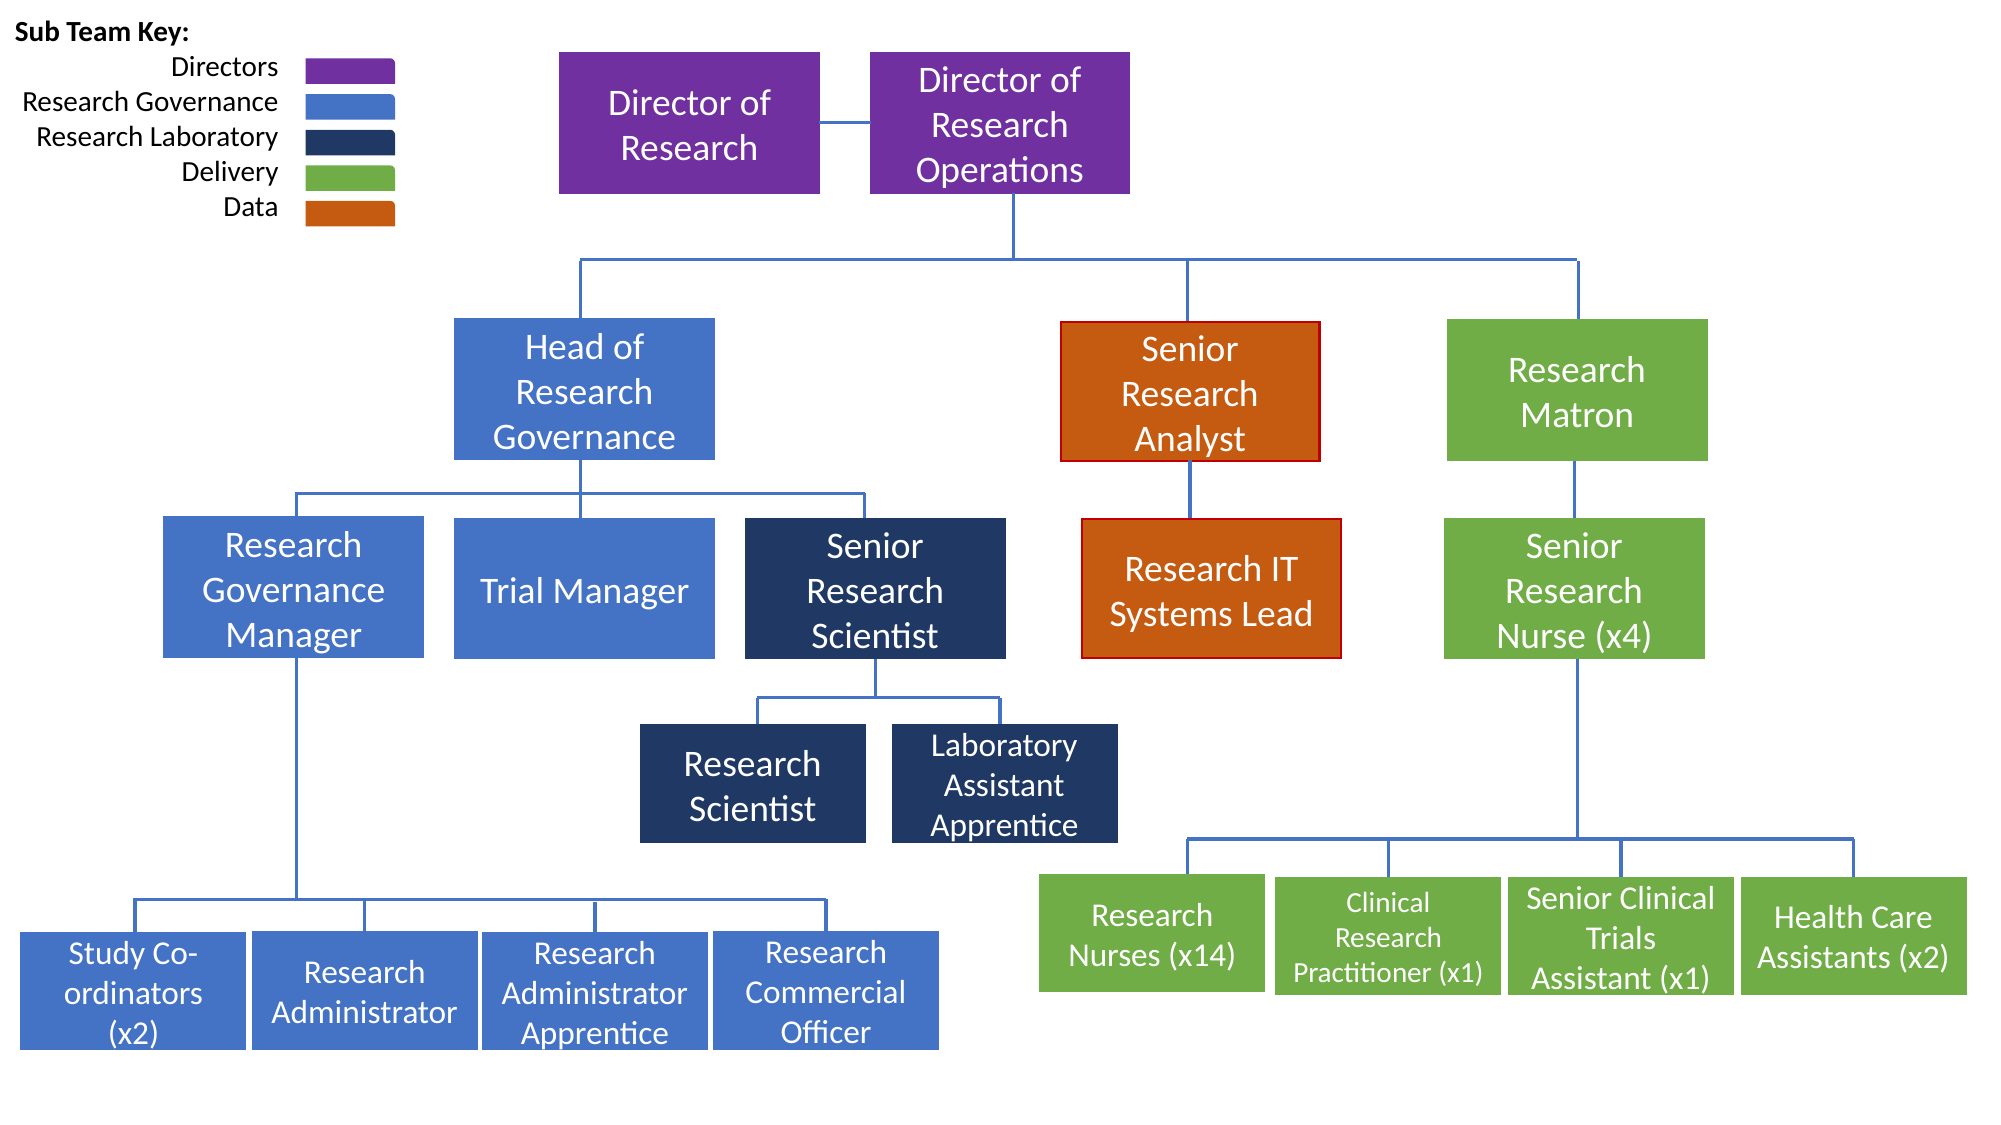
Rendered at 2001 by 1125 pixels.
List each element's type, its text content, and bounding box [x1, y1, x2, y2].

text_box Director of Research Operations [870, 52, 1130, 194]
text_box Senior Research Scientist [745, 518, 1006, 659]
text_box Research Governance Manager [163, 516, 424, 658]
text_box Research Commercial Officer [713, 931, 939, 1050]
text_box Trial Manager [454, 518, 715, 659]
text_box [305, 129, 396, 156]
text_box Senior Clinical Trials Assistant (x1) [1508, 877, 1734, 995]
text_box Senior Research Analyst [1060, 321, 1321, 462]
text_box [305, 58, 396, 84]
text_box Research Nurses (x14) [1039, 874, 1265, 992]
text_box Research Administrator Apprentice [482, 932, 708, 1050]
text_box [305, 200, 396, 227]
text_box Study Co-ordinators (x2) [20, 932, 246, 1050]
text_box Research Administrator [252, 931, 478, 1050]
text_box Clinical Research Practitioner (x1) [1275, 877, 1501, 995]
text_box Head of Research Governance [454, 318, 715, 460]
text_box Laboratory Assistant Apprentice [892, 724, 1118, 843]
text_box Research IT Systems Lead [1081, 518, 1342, 659]
text_box [305, 165, 396, 191]
text_box Health Care Assistants (x2) [1741, 877, 1967, 995]
text_box Research Scientist [640, 724, 866, 843]
text_box Senior Research Nurse (x4) [1444, 518, 1705, 659]
text_box Sub Team Key: Directors Research Governance Research Laboratory Delivery Data [0, 5, 294, 230]
text_box Research Matron [1447, 319, 1708, 461]
text_box Director of Research [559, 52, 820, 194]
text_box [305, 94, 396, 120]
